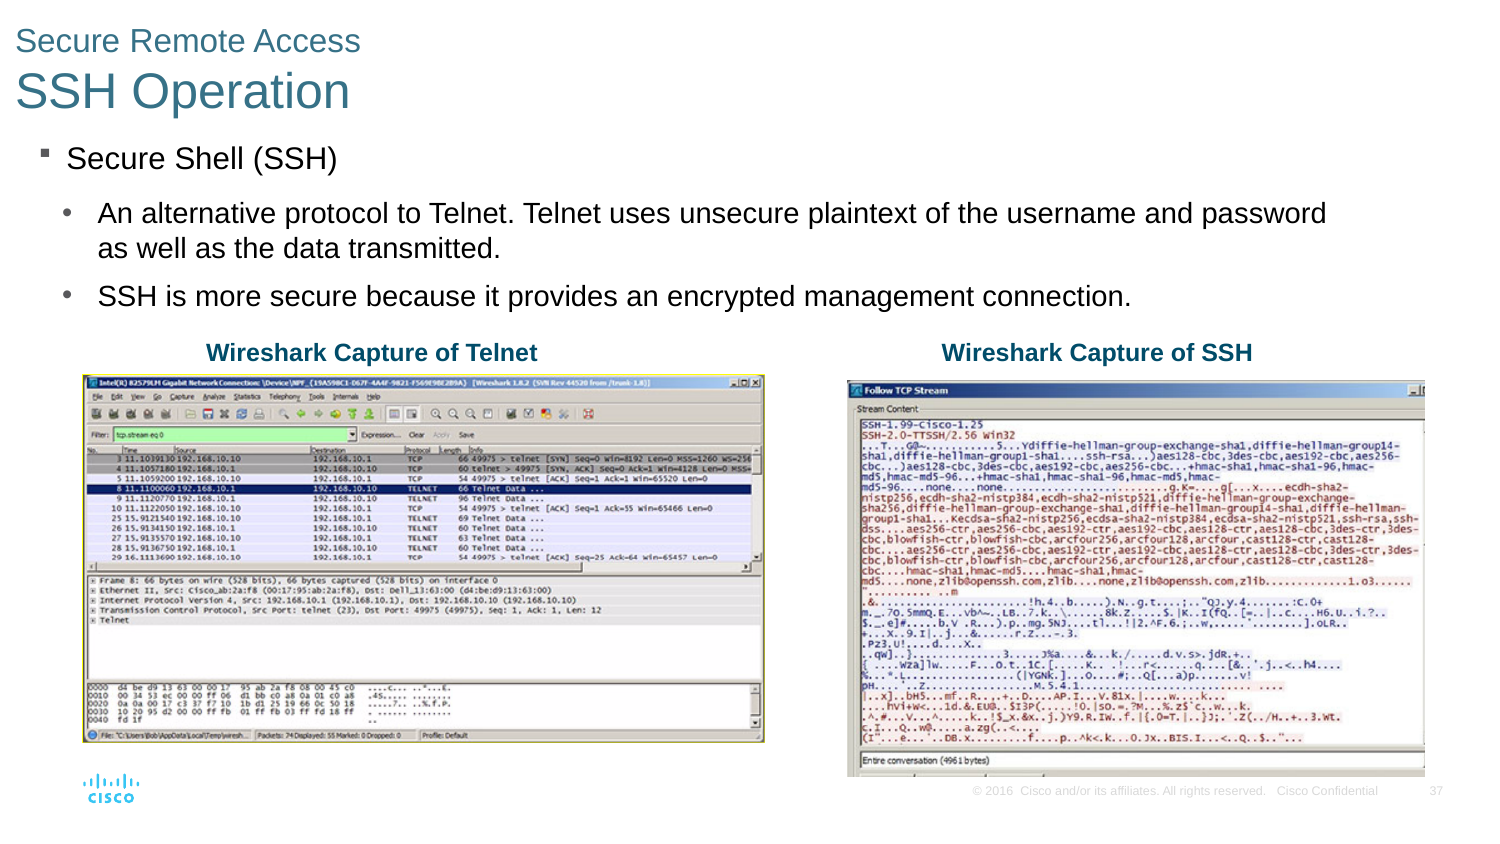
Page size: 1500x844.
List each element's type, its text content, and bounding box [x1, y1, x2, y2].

title Secure Remote Access SSH Operation [0, 6, 1500, 131]
picture [82, 374, 765, 743]
text_box Wireshark Capture of Telnet [191, 329, 554, 372]
list Secure Shell (SSH) An alternative protocol to Telnet. Telnet uses unsecure plaintext of the username and password as well as the data transmitted. SSH is more secure because it provides an encrypted management connection. [23, 131, 1367, 813]
picture [847, 380, 1426, 777]
text_box Wireshark Capture of SSH [926, 329, 1269, 374]
